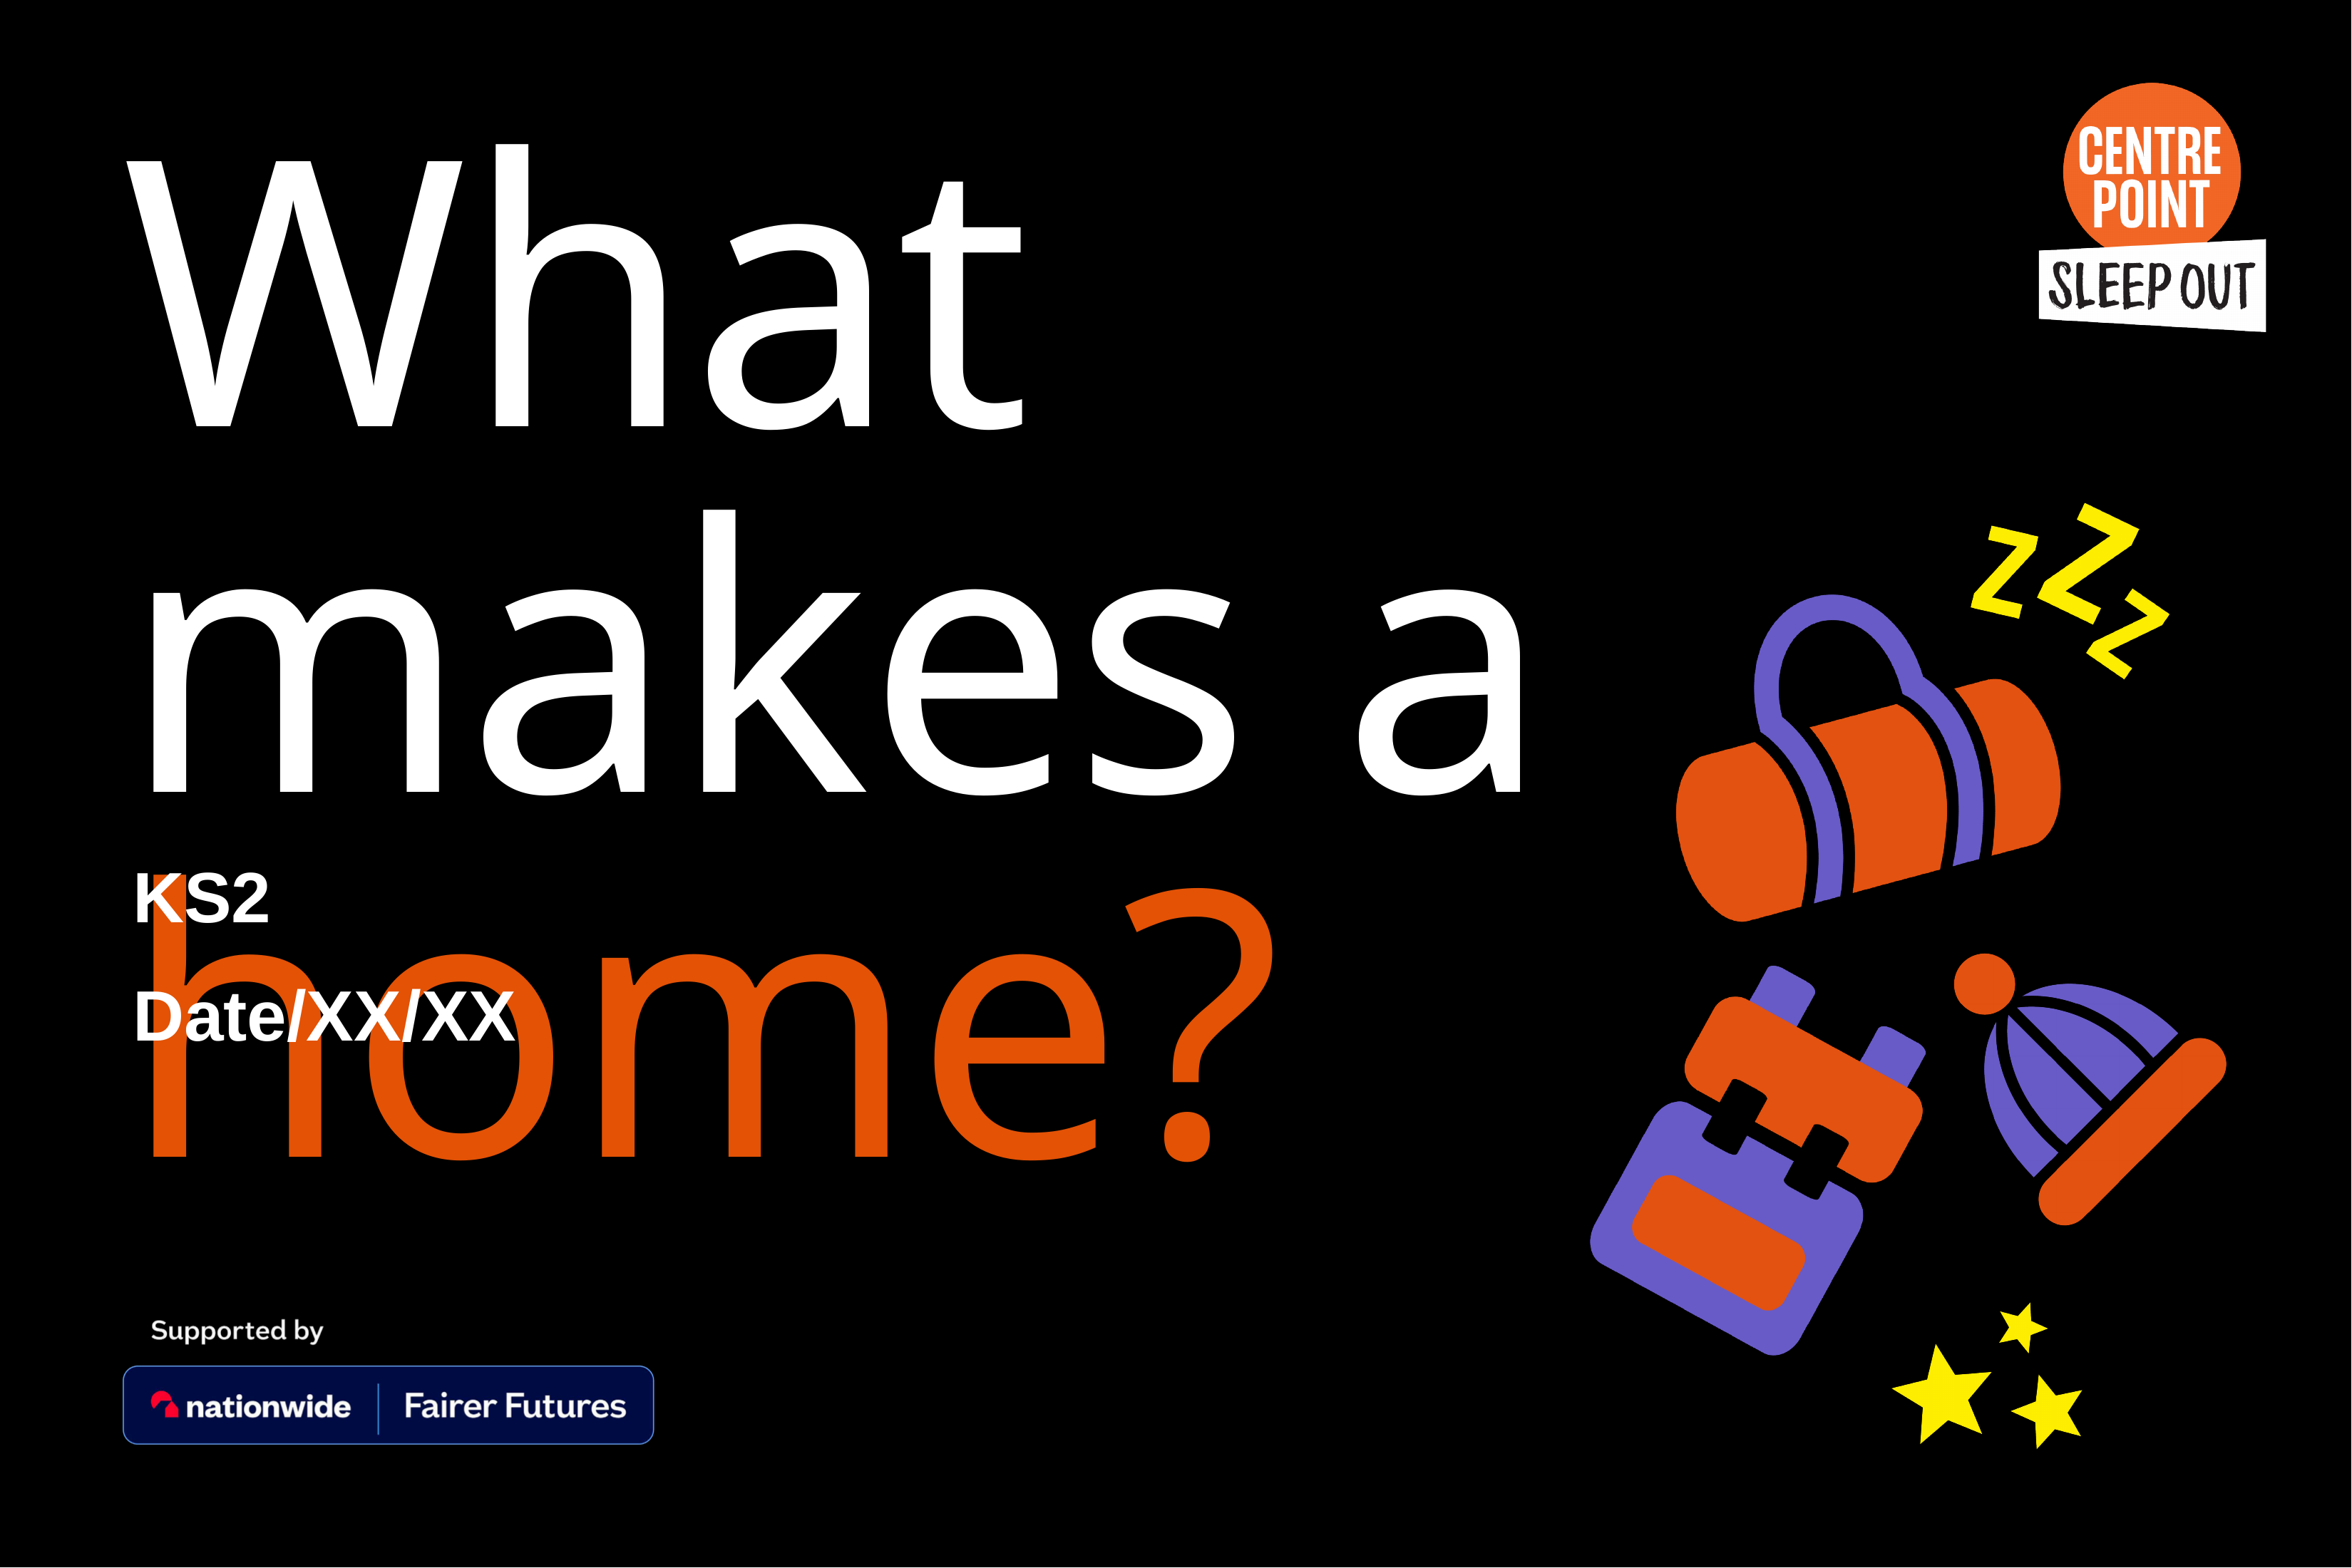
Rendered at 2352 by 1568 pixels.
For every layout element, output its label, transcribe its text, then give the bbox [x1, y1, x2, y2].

text_box KS2 Date/XX/XX [122, 837, 1133, 896]
picture [80, 1297, 705, 1465]
title What makes a home? [122, 134, 1931, 784]
picture [1658, 468, 2199, 939]
picture [1889, 1301, 2083, 1452]
picture [2038, 83, 2266, 332]
picture [1546, 872, 2242, 1390]
